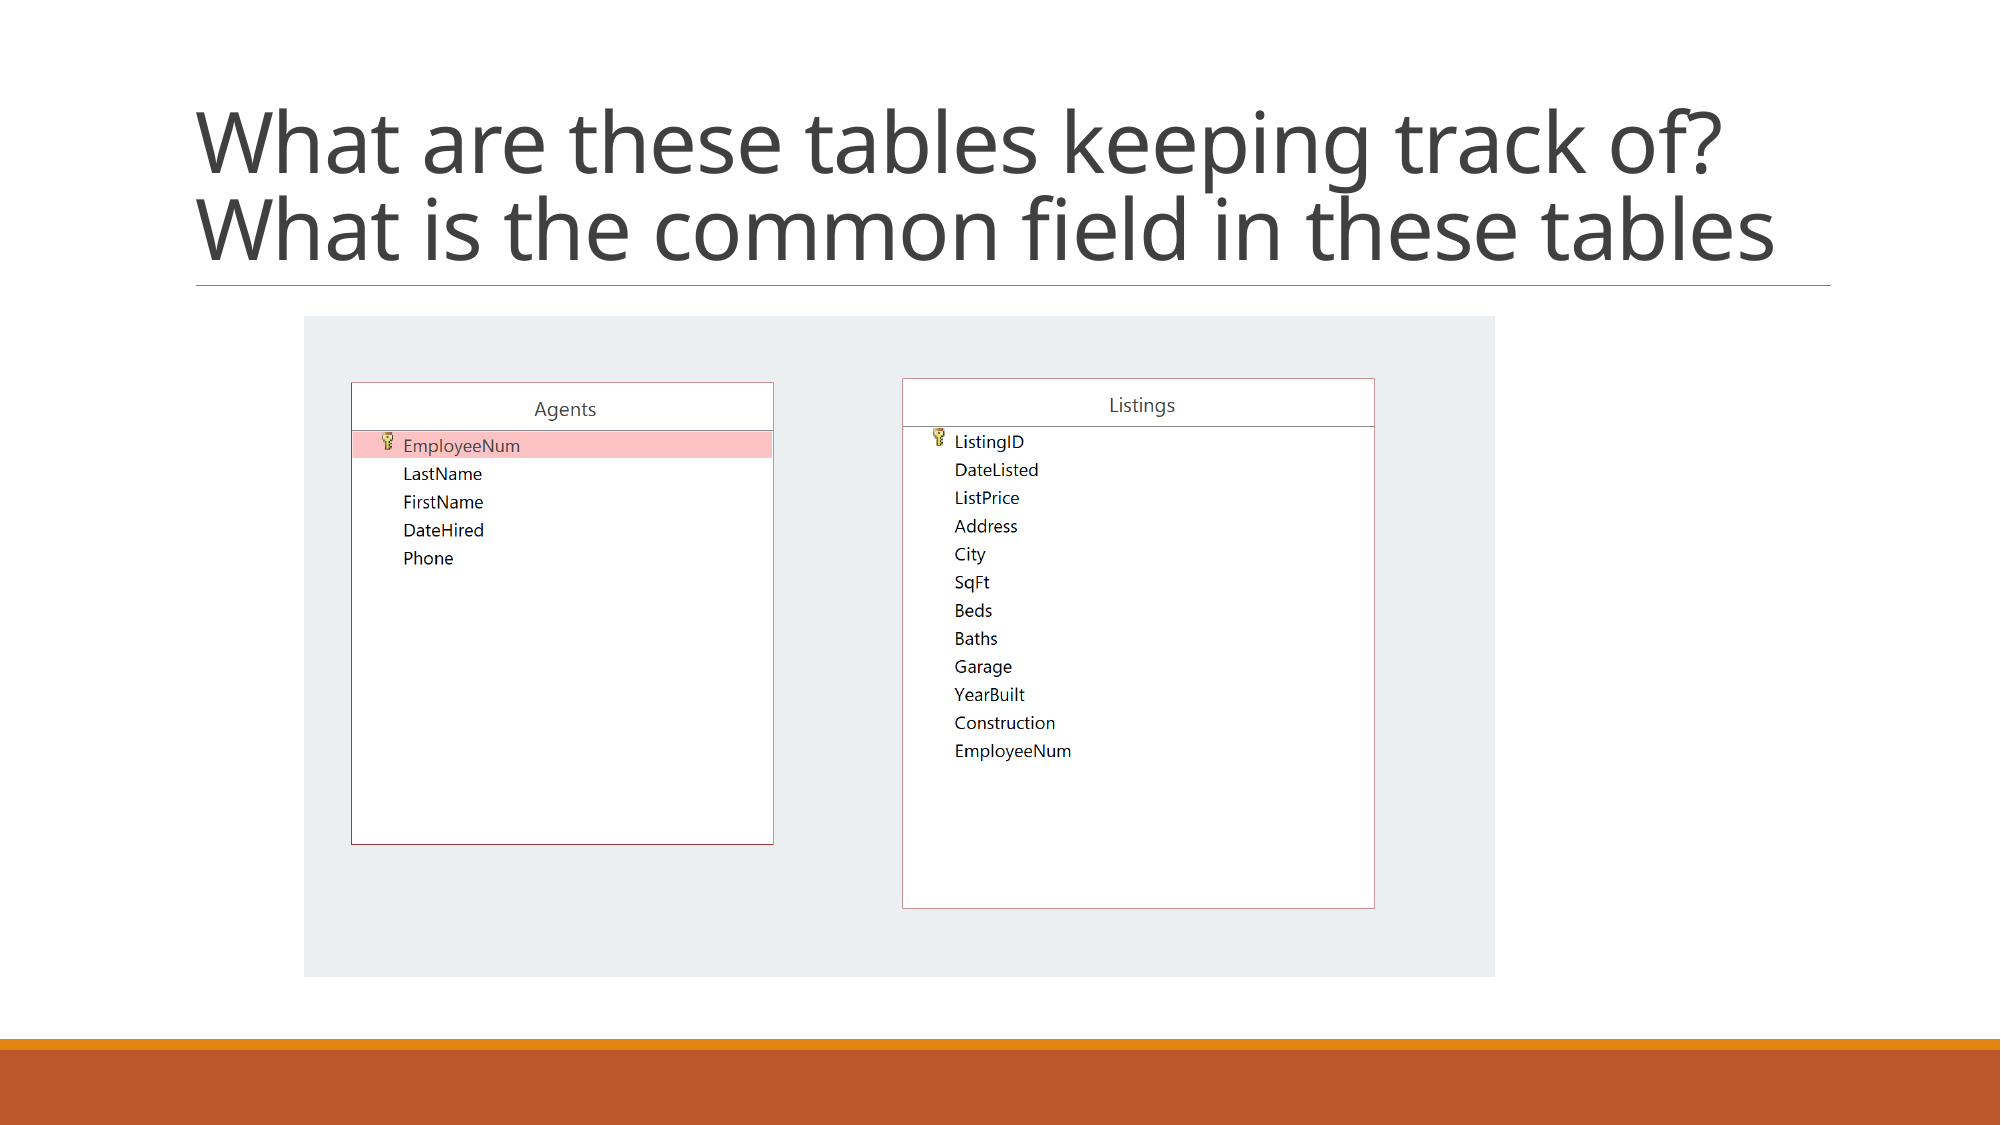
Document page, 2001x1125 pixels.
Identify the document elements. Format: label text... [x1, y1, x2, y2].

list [303, 315, 1495, 977]
title What are these tables keeping track of? What is the common field in these tables [180, 47, 1830, 285]
